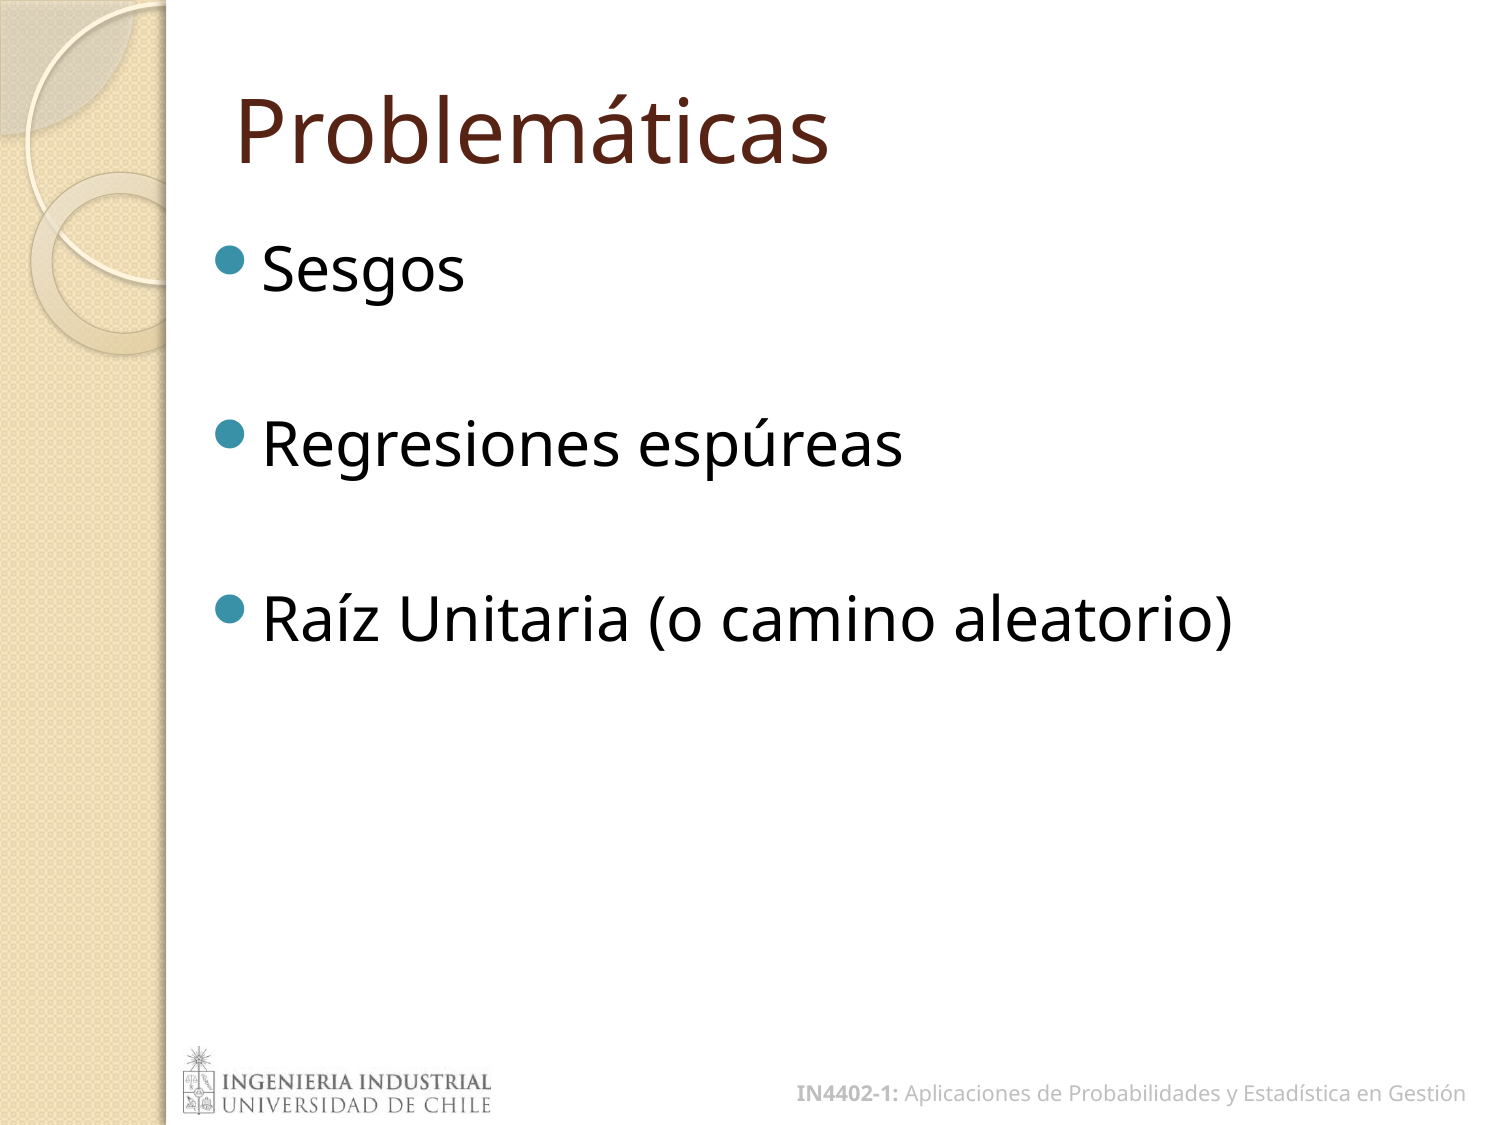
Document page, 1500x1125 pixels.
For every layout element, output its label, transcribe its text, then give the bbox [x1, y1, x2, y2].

picture [183, 1046, 491, 1115]
title Problemáticas [219, 33, 1450, 221]
text_box Sesgos Regresiones espúreas Raíz Unitaria (o camino aleatorio) [183, 221, 1486, 1009]
